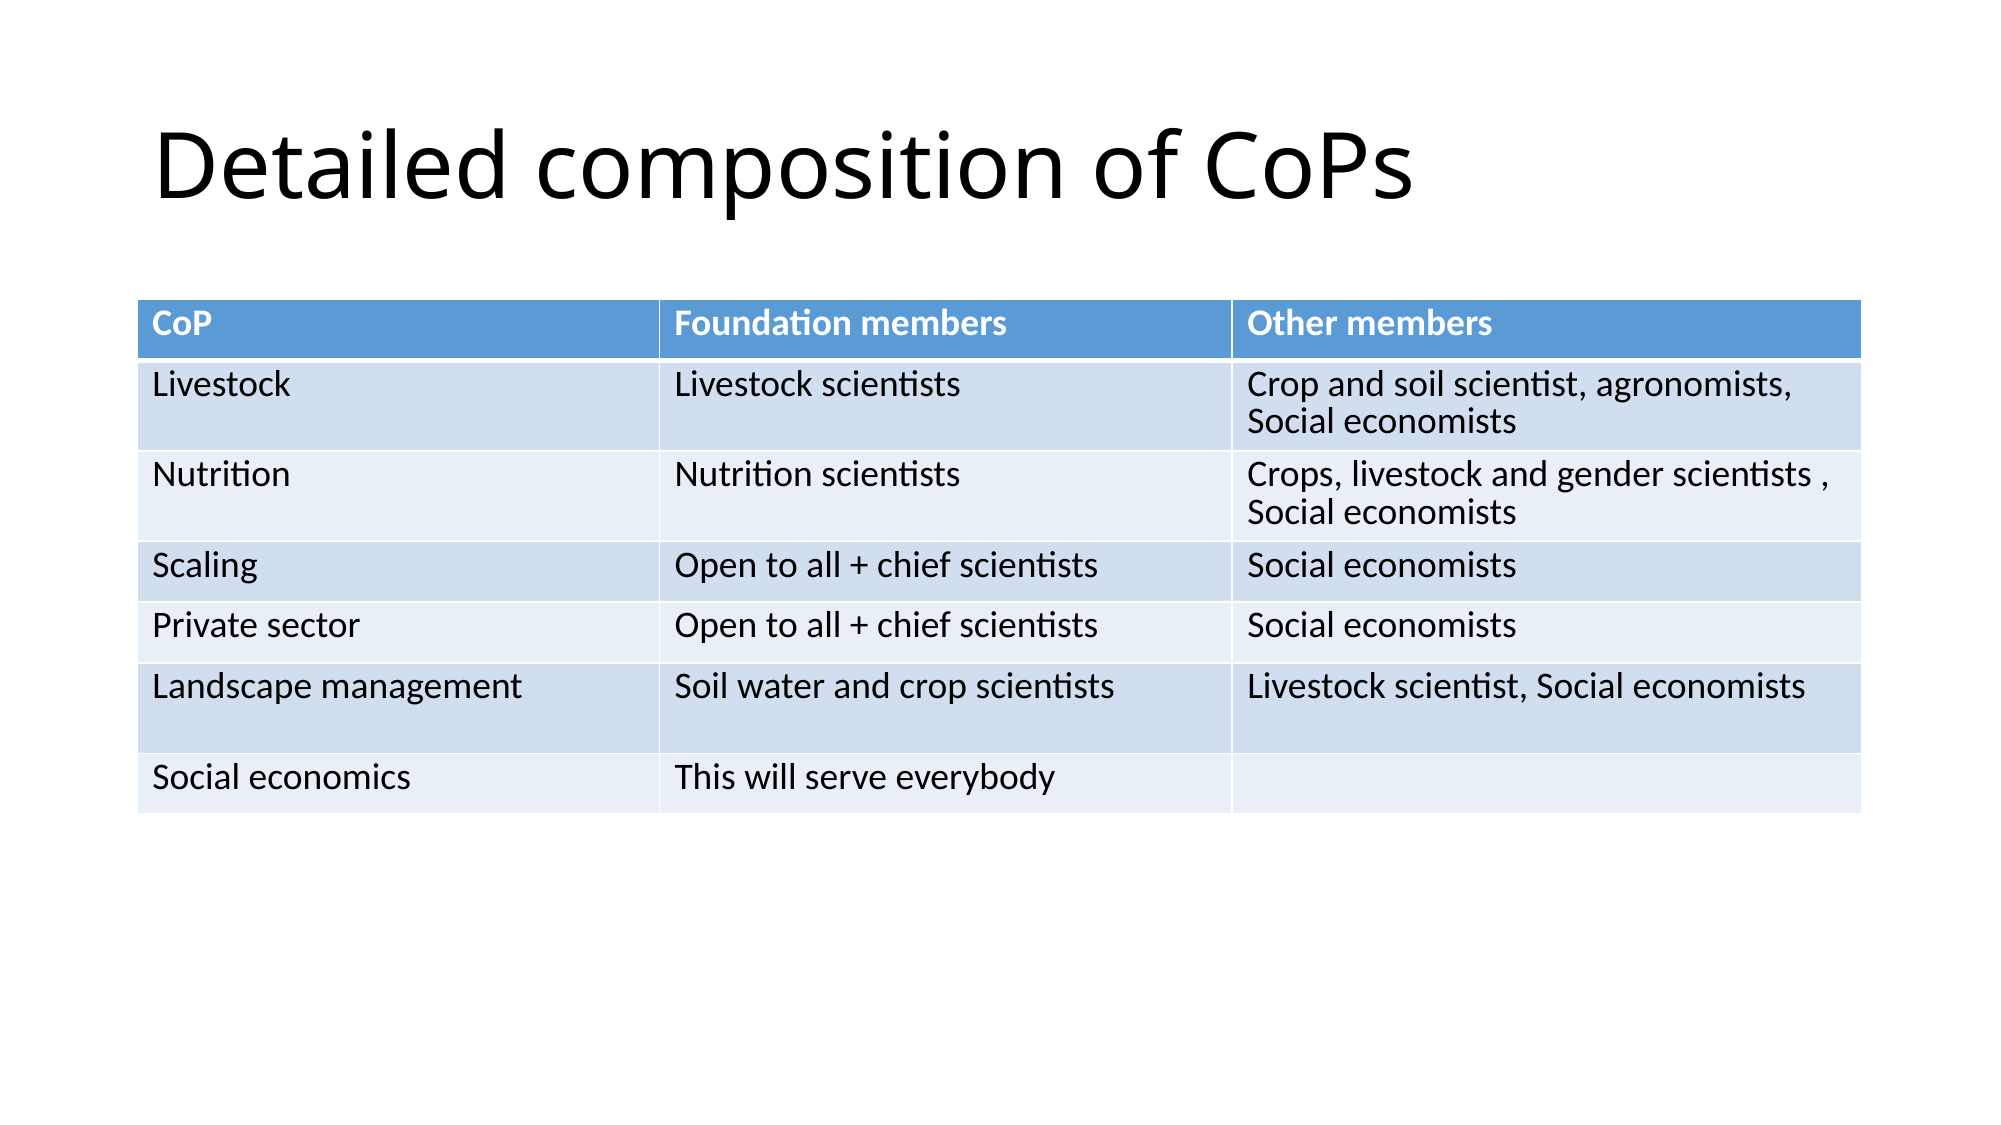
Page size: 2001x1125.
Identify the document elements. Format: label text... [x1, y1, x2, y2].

table_header Other members [1233, 300, 1861, 358]
table_cell [1233, 754, 1861, 813]
table_cell Livestock scientist, Social economists [1233, 664, 1861, 753]
table_cell Social economics [138, 754, 659, 813]
table_cell Landscape management [138, 664, 659, 753]
table_cell Social economists [1233, 542, 1861, 601]
table_cell Crop and soil scientist, agronomists, Social economists [1233, 363, 1861, 450]
table_cell Private sector [138, 603, 659, 662]
table_cell Nutrition [138, 452, 659, 540]
table_cell Open to all + chief scientists [660, 603, 1231, 662]
table_cell Open to all + chief scientists [660, 542, 1231, 601]
table_cell Livestock scientists [660, 363, 1231, 450]
title Detailed composition of CoPs [137, 59, 1863, 278]
table_cell Nutrition scientists [660, 452, 1231, 540]
table_cell Livestock [138, 363, 659, 450]
table_header Foundation members [660, 300, 1231, 358]
table_cell Scaling [138, 542, 659, 601]
table_cell Soil water and crop scientists [660, 664, 1231, 753]
table_cell This will serve everybody [660, 754, 1231, 813]
table_cell Social economists [1233, 603, 1861, 662]
table_header CoP [138, 300, 659, 358]
table_cell Crops, livestock and gender scientists , Social economists [1233, 452, 1861, 540]
